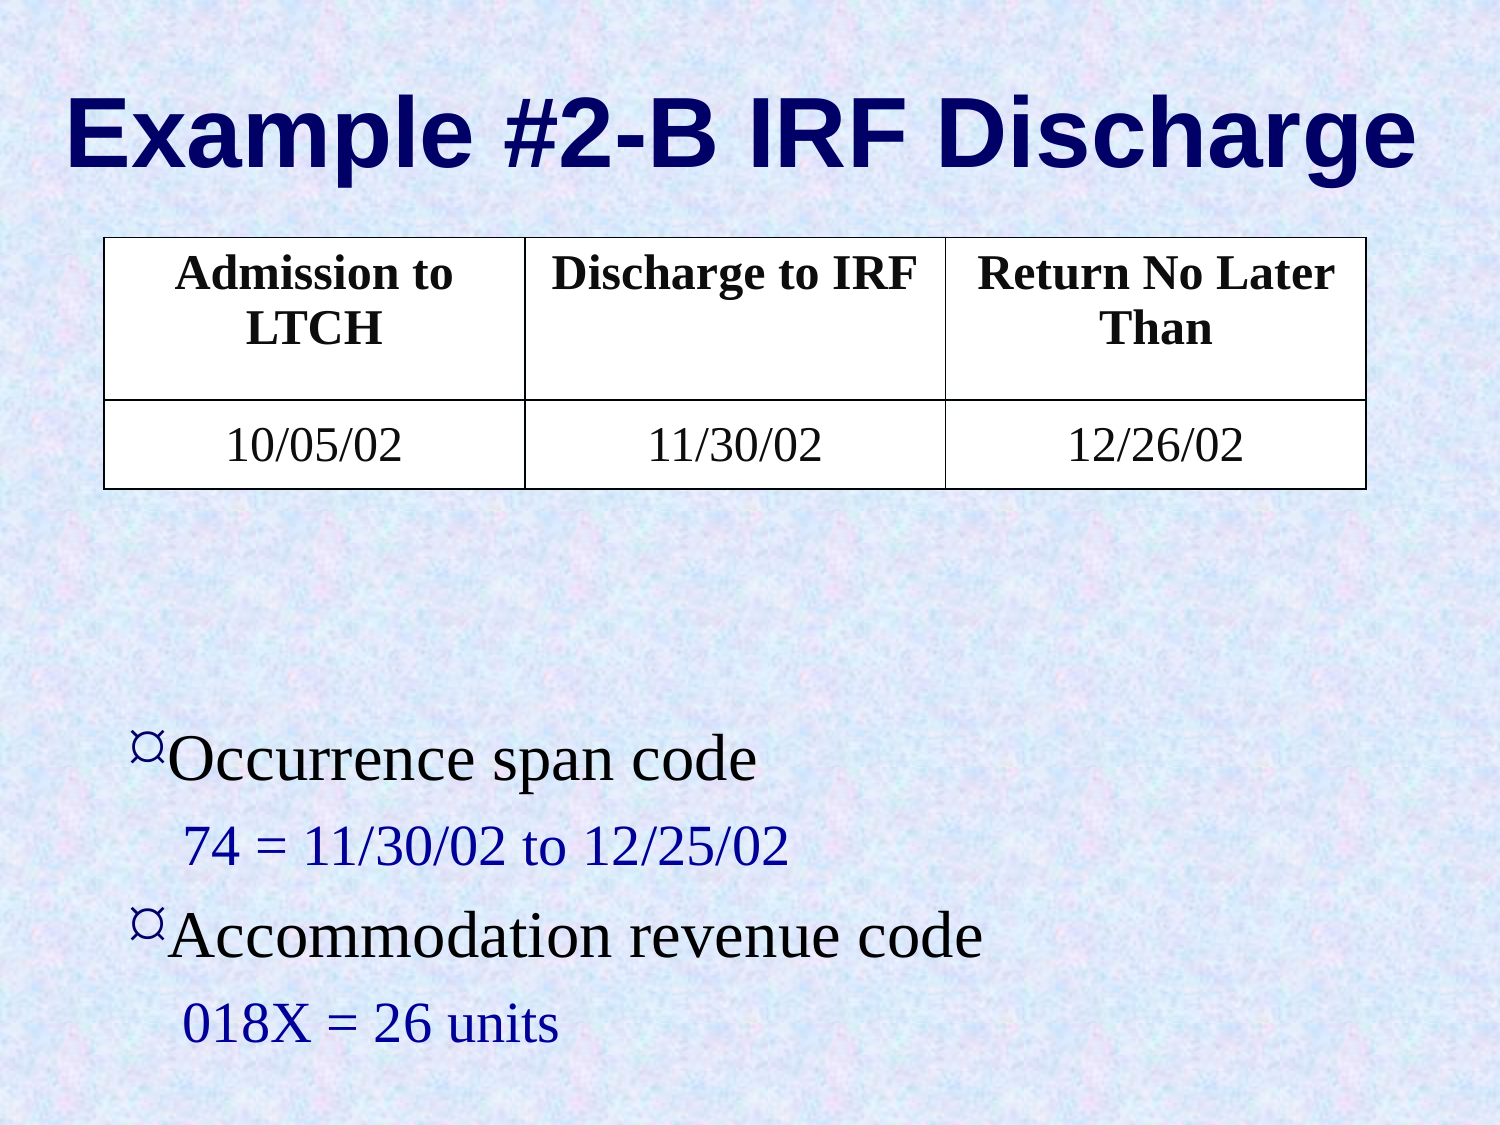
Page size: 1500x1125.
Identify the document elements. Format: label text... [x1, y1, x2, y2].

table_cell 12/26/02 [946, 401, 1365, 488]
list Occurrence span code 74 = 11/30/02 to 12/25/02 Accommodation revenue code 018X = 26 units [112, 275, 1375, 1050]
table_header Discharge to IRF [526, 238, 945, 399]
table_header Admission to LTCH [105, 238, 524, 399]
title Example #2-B IRF Discharge [50, 37, 1450, 238]
table_cell 10/05/02 [105, 401, 524, 488]
table_header Return No Later Than [946, 238, 1365, 399]
table_cell 11/30/02 [526, 401, 945, 488]
